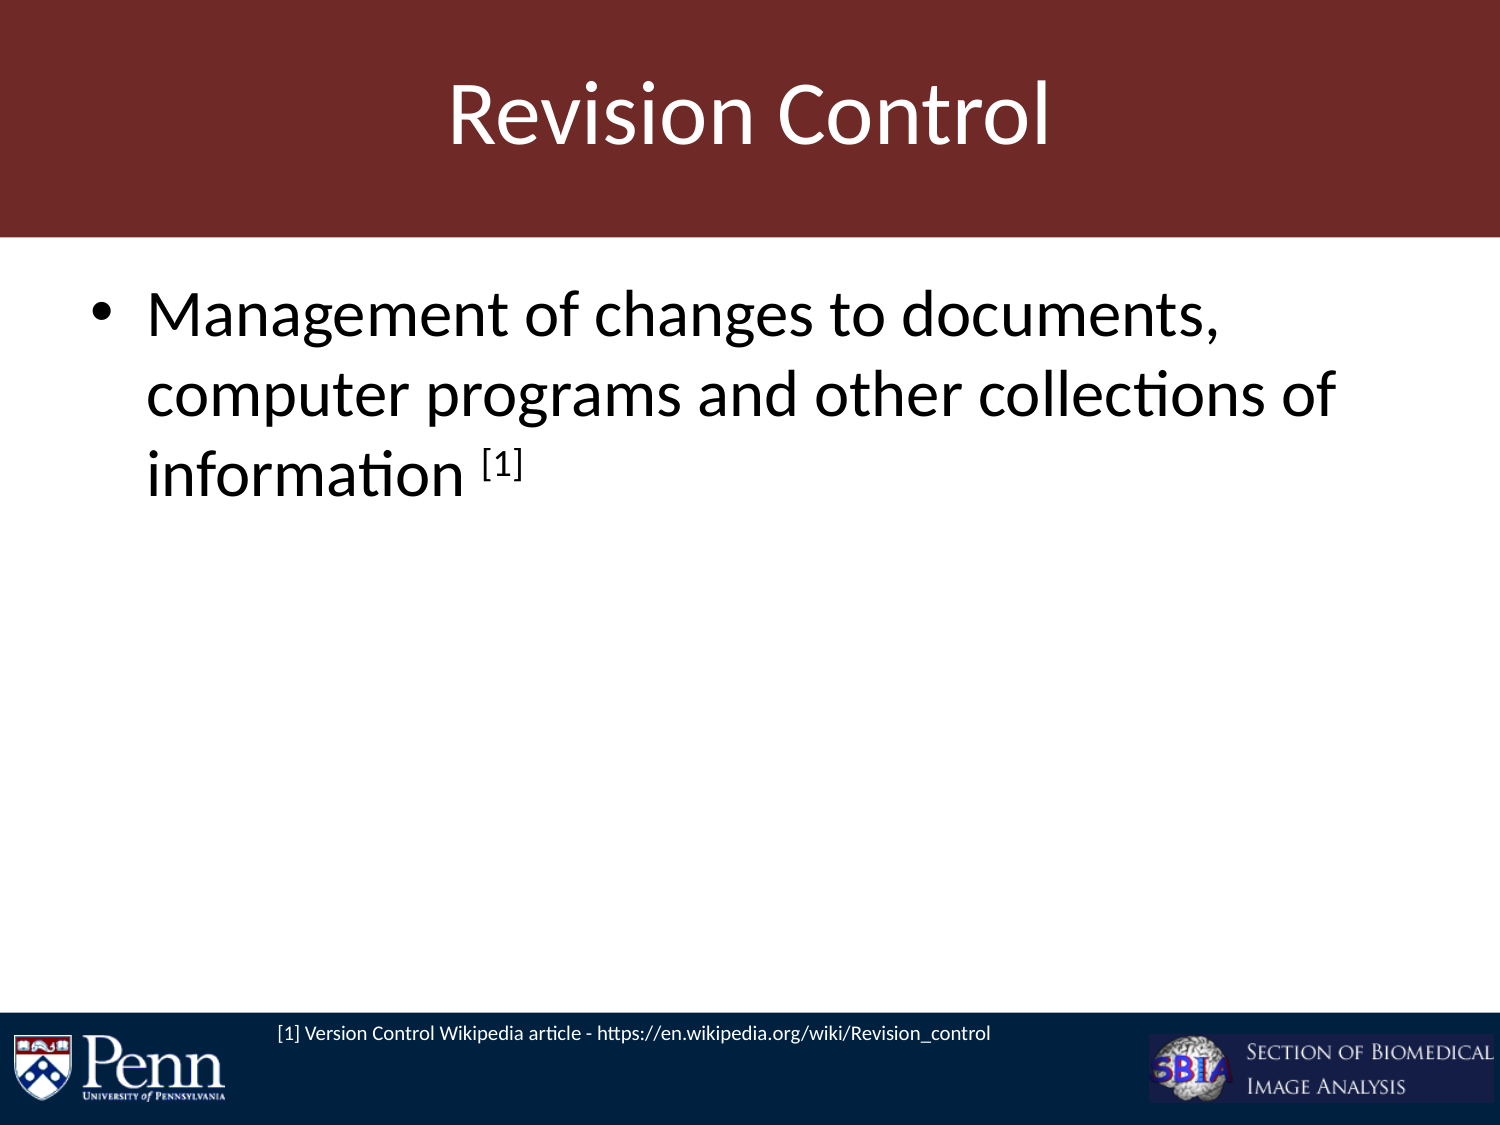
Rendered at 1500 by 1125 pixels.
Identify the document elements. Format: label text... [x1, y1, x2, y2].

picture [1149, 1034, 1494, 1103]
title Revision Control [75, 45, 1425, 238]
list Management of changes to documents, computer programs and other collections of information [1] [75, 262, 1425, 1013]
picture [14, 1035, 225, 1102]
text_box [1] Version Control Wikipedia article - https://en.wikipedia.org/wiki/Revision_control [262, 1012, 1125, 1053]
